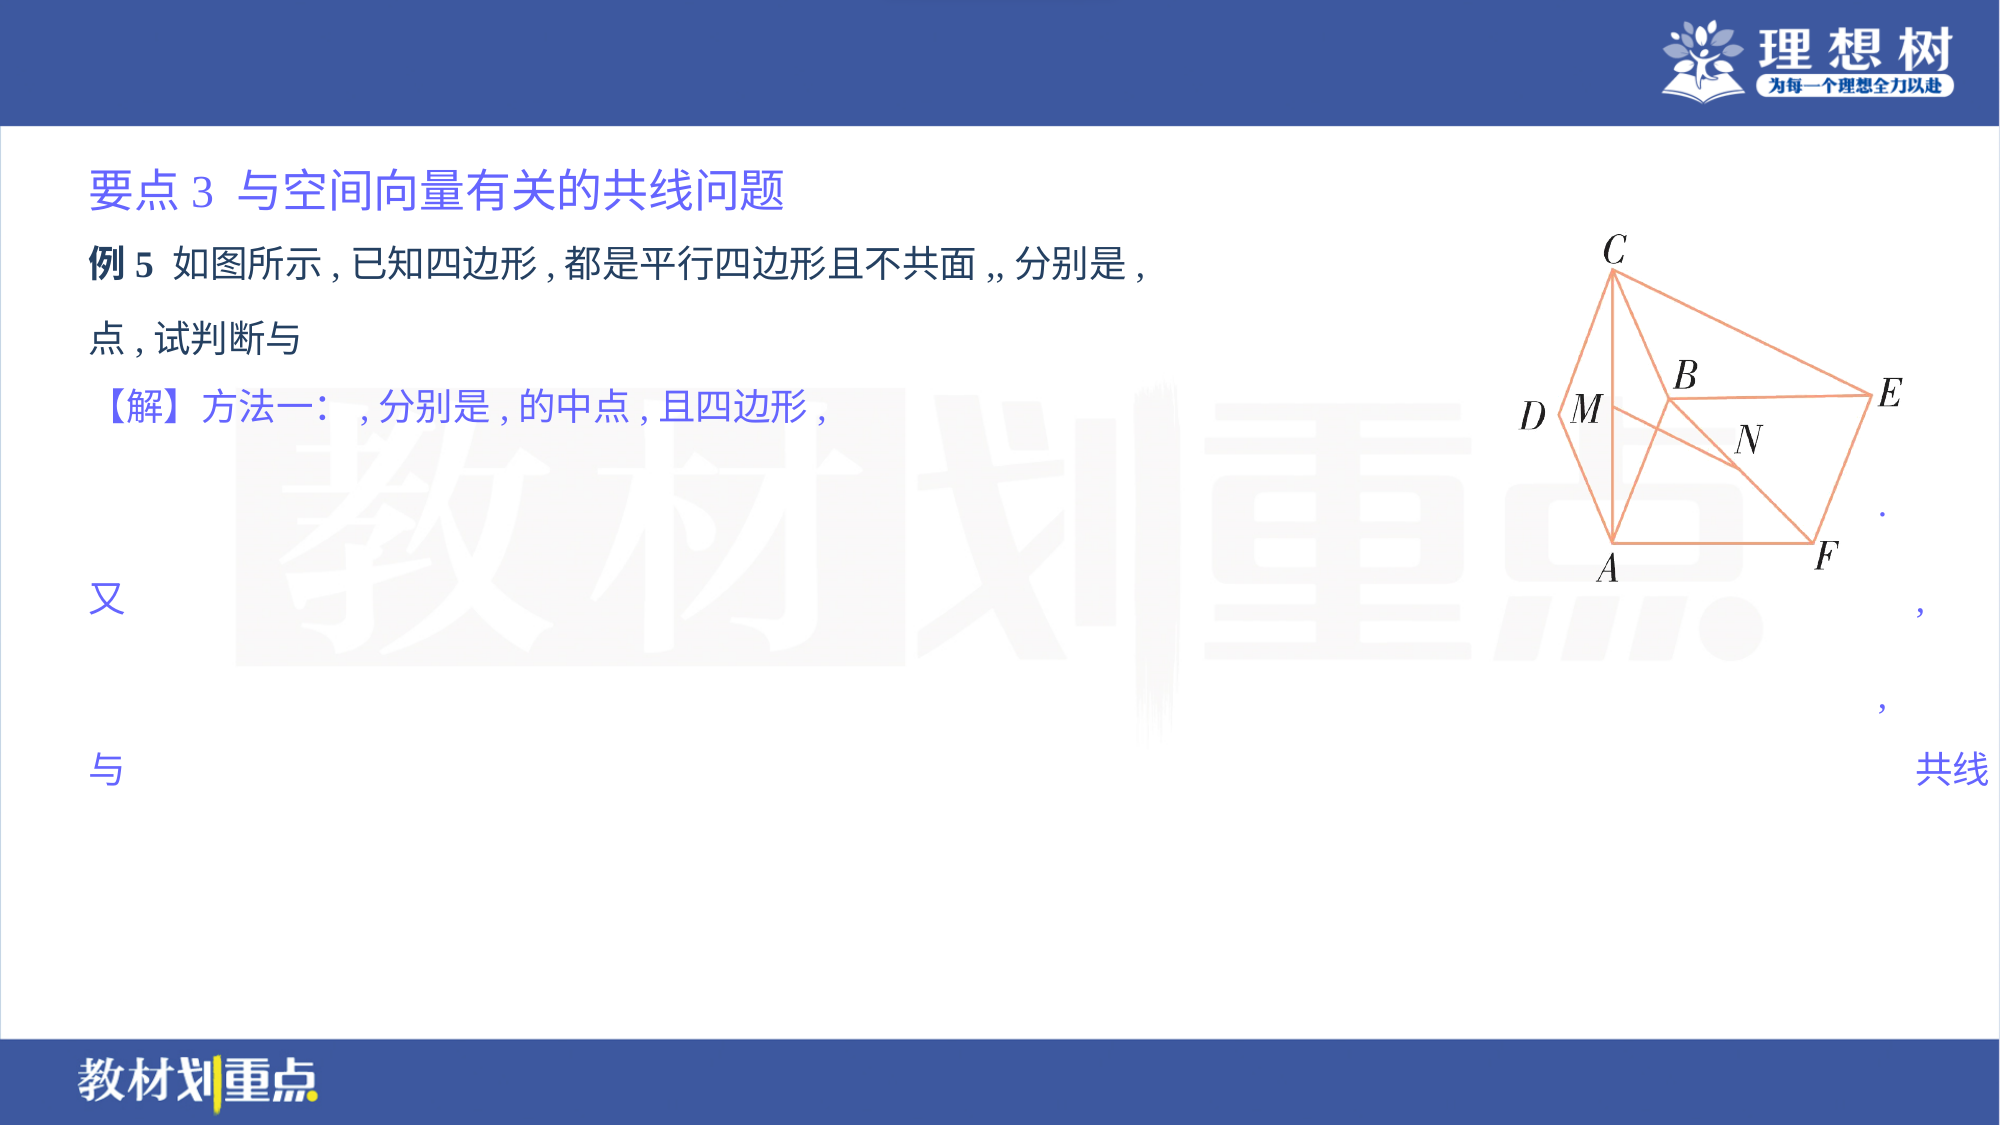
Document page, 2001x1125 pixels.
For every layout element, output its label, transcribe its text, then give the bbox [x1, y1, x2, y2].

picture [0, 0, 2000, 1125]
text_box 要点3 与空间向量有关的共线问题 [88, 135, 1911, 276]
